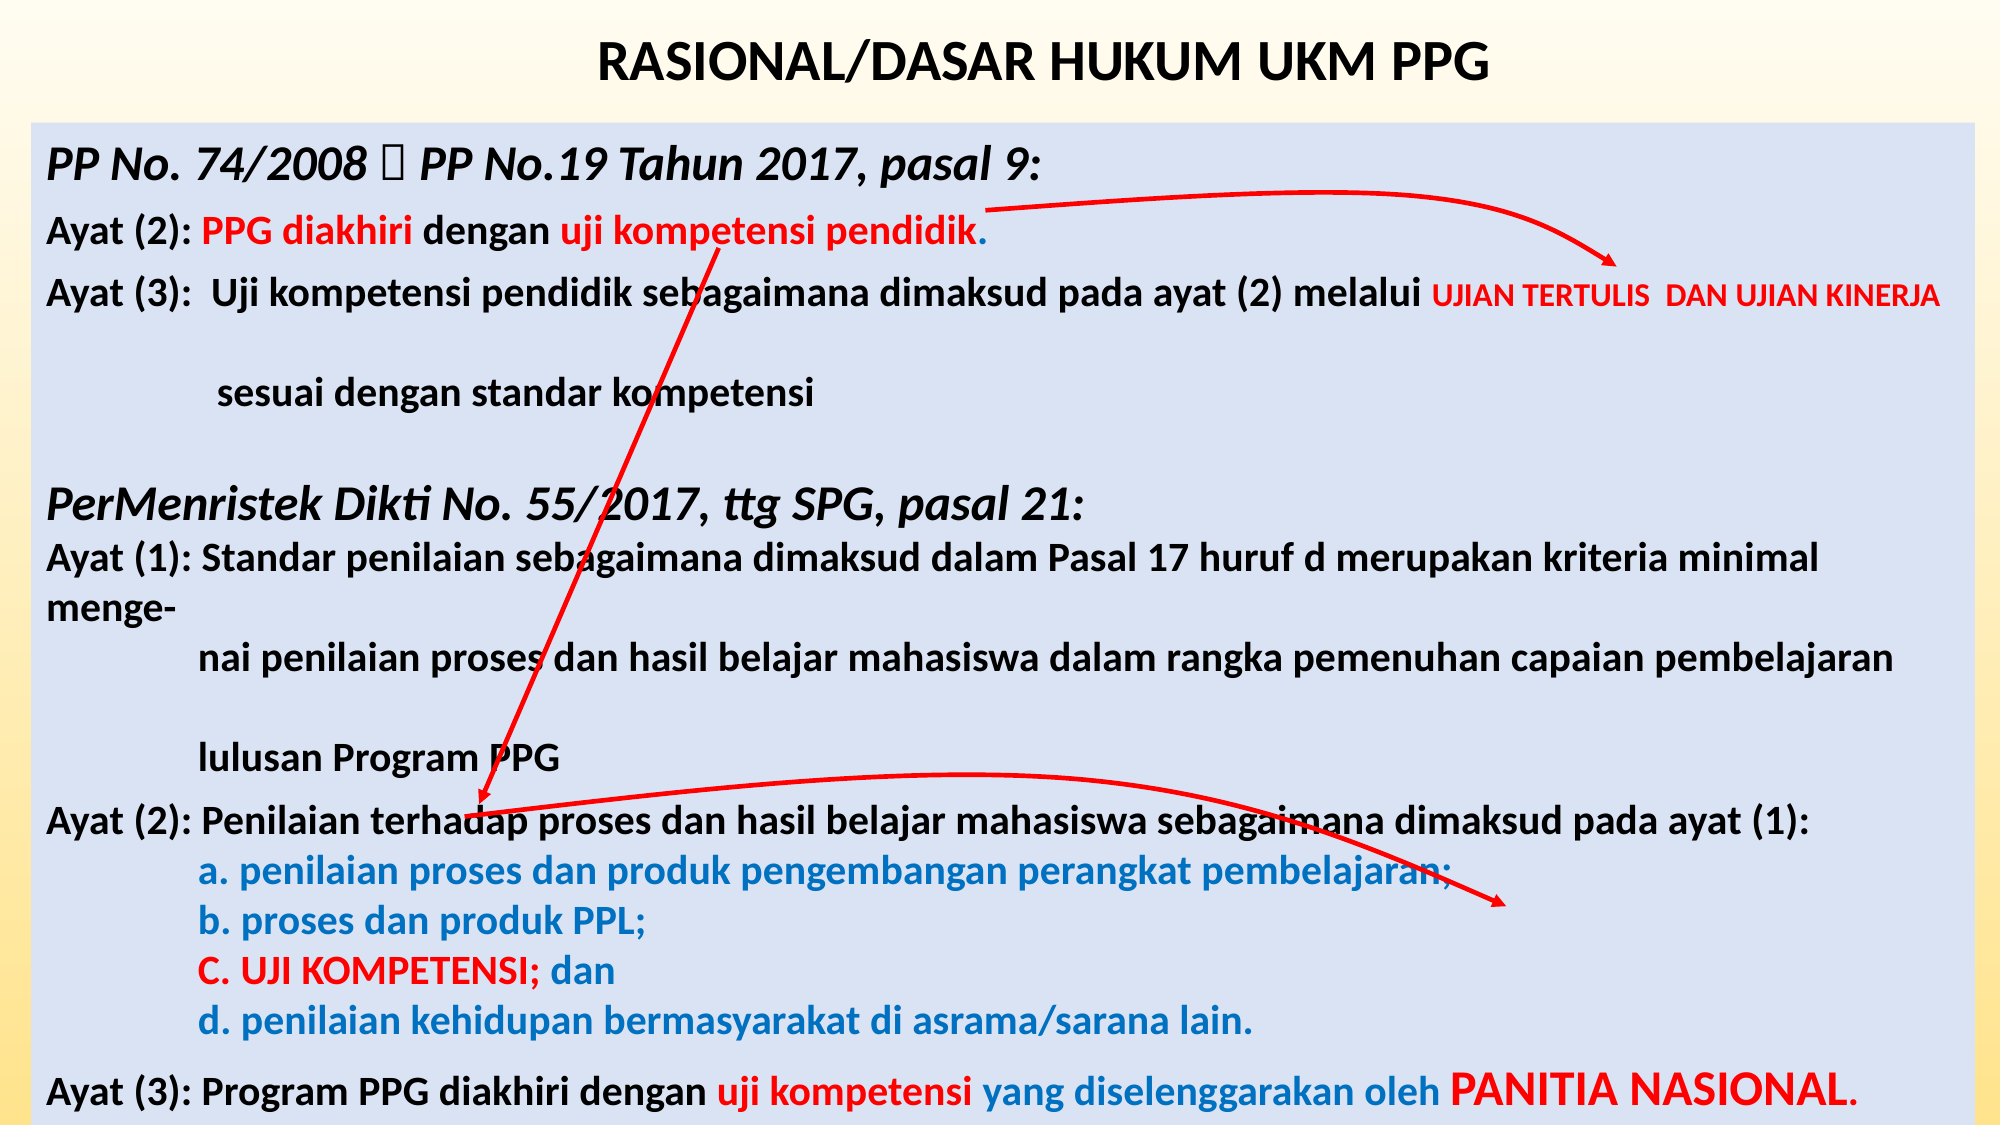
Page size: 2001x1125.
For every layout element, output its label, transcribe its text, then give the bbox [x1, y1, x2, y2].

text_box [464, 773, 1507, 907]
text_box RASIONAL/DASAR HUKUM UKM PPG [574, 14, 1526, 99]
text_box PP No. 74/2008  PP No.19 Tahun 2017, pasal 9: Ayat (2): PPG diakhiri dengan uji kompetensi pendidik. Ayat (3): Uji kompetensi pendidik sebagaimana dimaksud pada ayat (2) melalui UJIAN TERTULIS DAN UJIAN KINERJA sesuai dengan standar kompetensi PerMenristek Dikti No. 55/2017, ttg SPG, pasal 21: Ayat (1): Standar penilaian sebagaimana dimaksud dalam Pasal 17 huruf d merupakan kriteria minimal menge- nai penilaian proses dan hasil belajar mahasiswa dalam rangka pemenuhan capaian pembelajaran lulusan Program PPG Ayat (2): Penilaian terhadap proses dan hasil belajar mahasiswa sebagaimana dimaksud pada ayat (1): a. penilaian proses dan produk pengembangan perangkat pembelajaran; b. proses dan produk PPL; C. UJI KOMPETENSI; dan d. penilaian kehidupan bermasyarakat di asrama/sarana lain. Ayat (3): Program PPG diakhiri dengan uji kompetensi yang diselenggarakan oleh PANITIA NASIONAL. Ayat (4): Uji kompetensi sebagaimana dimaksud pada ayat (3) dilakukan melalui uji tulis dan uji kinerja sesuai dengan standar nasional kompetensi guru. [31, 122, 1975, 1125]
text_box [479, 247, 719, 805]
text_box [985, 191, 1617, 267]
